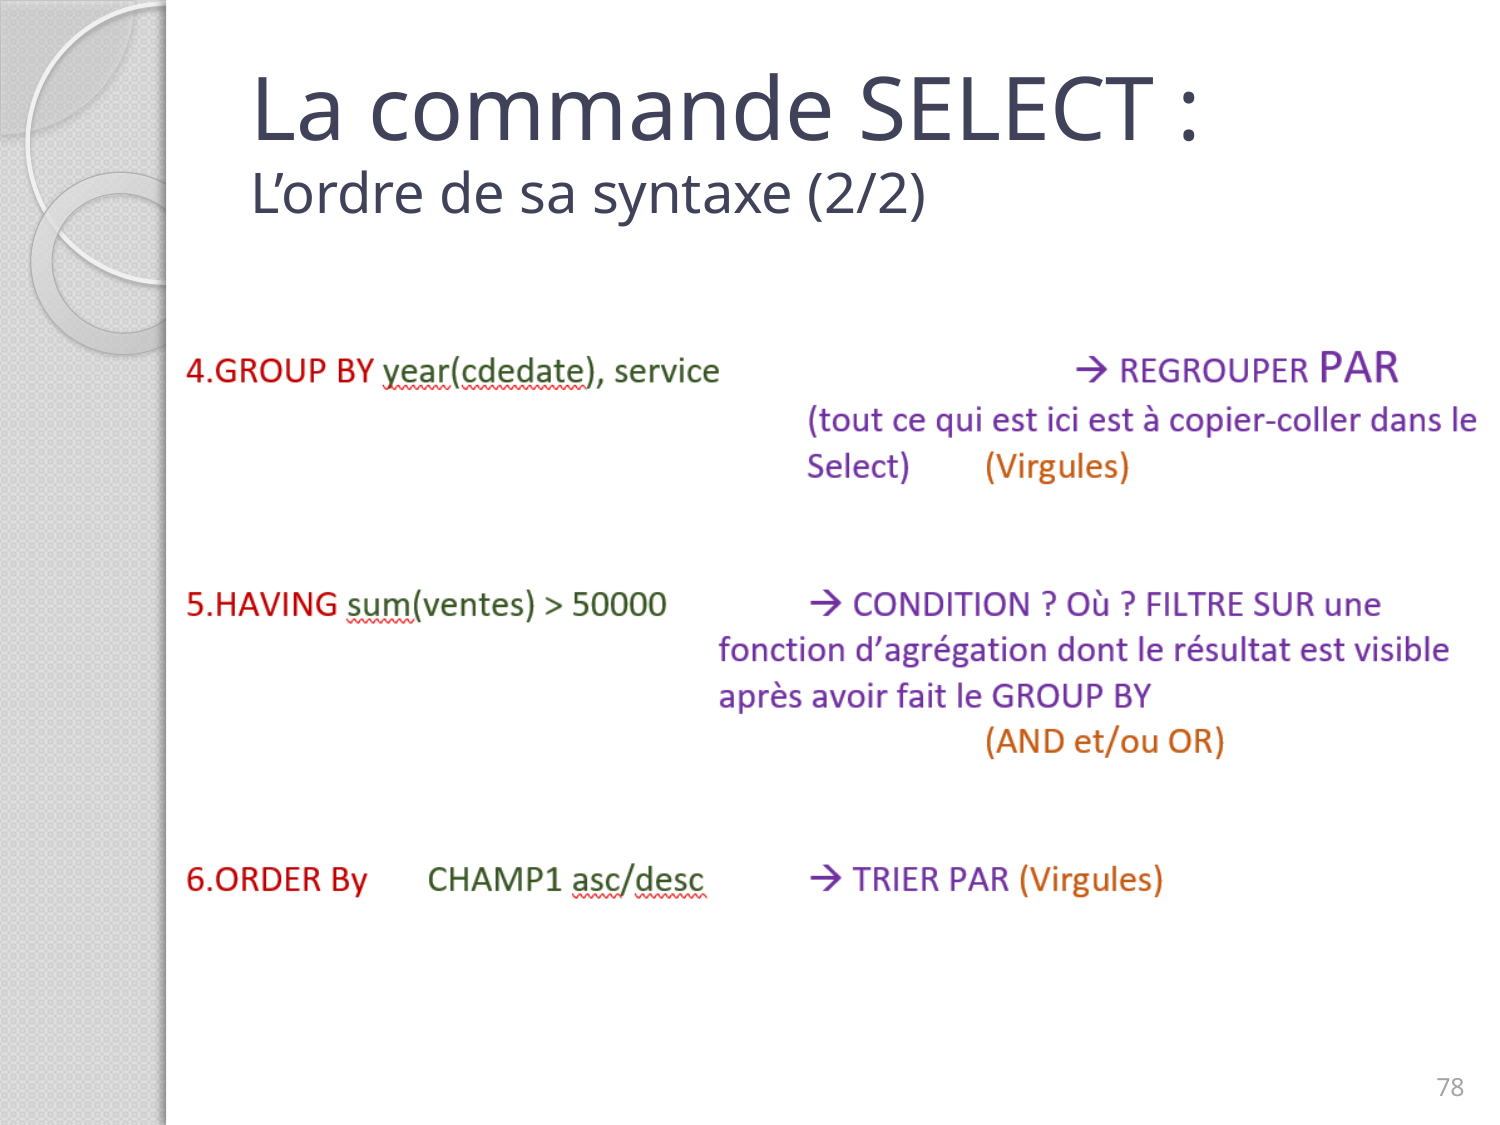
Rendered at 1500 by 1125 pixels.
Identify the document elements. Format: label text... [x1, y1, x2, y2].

picture [170, 326, 1500, 925]
slide_number 78 [1413, 1034, 1488, 1113]
title La commande SELECT : L’ordre de sa syntaxe (2/2) [235, 45, 1466, 233]
